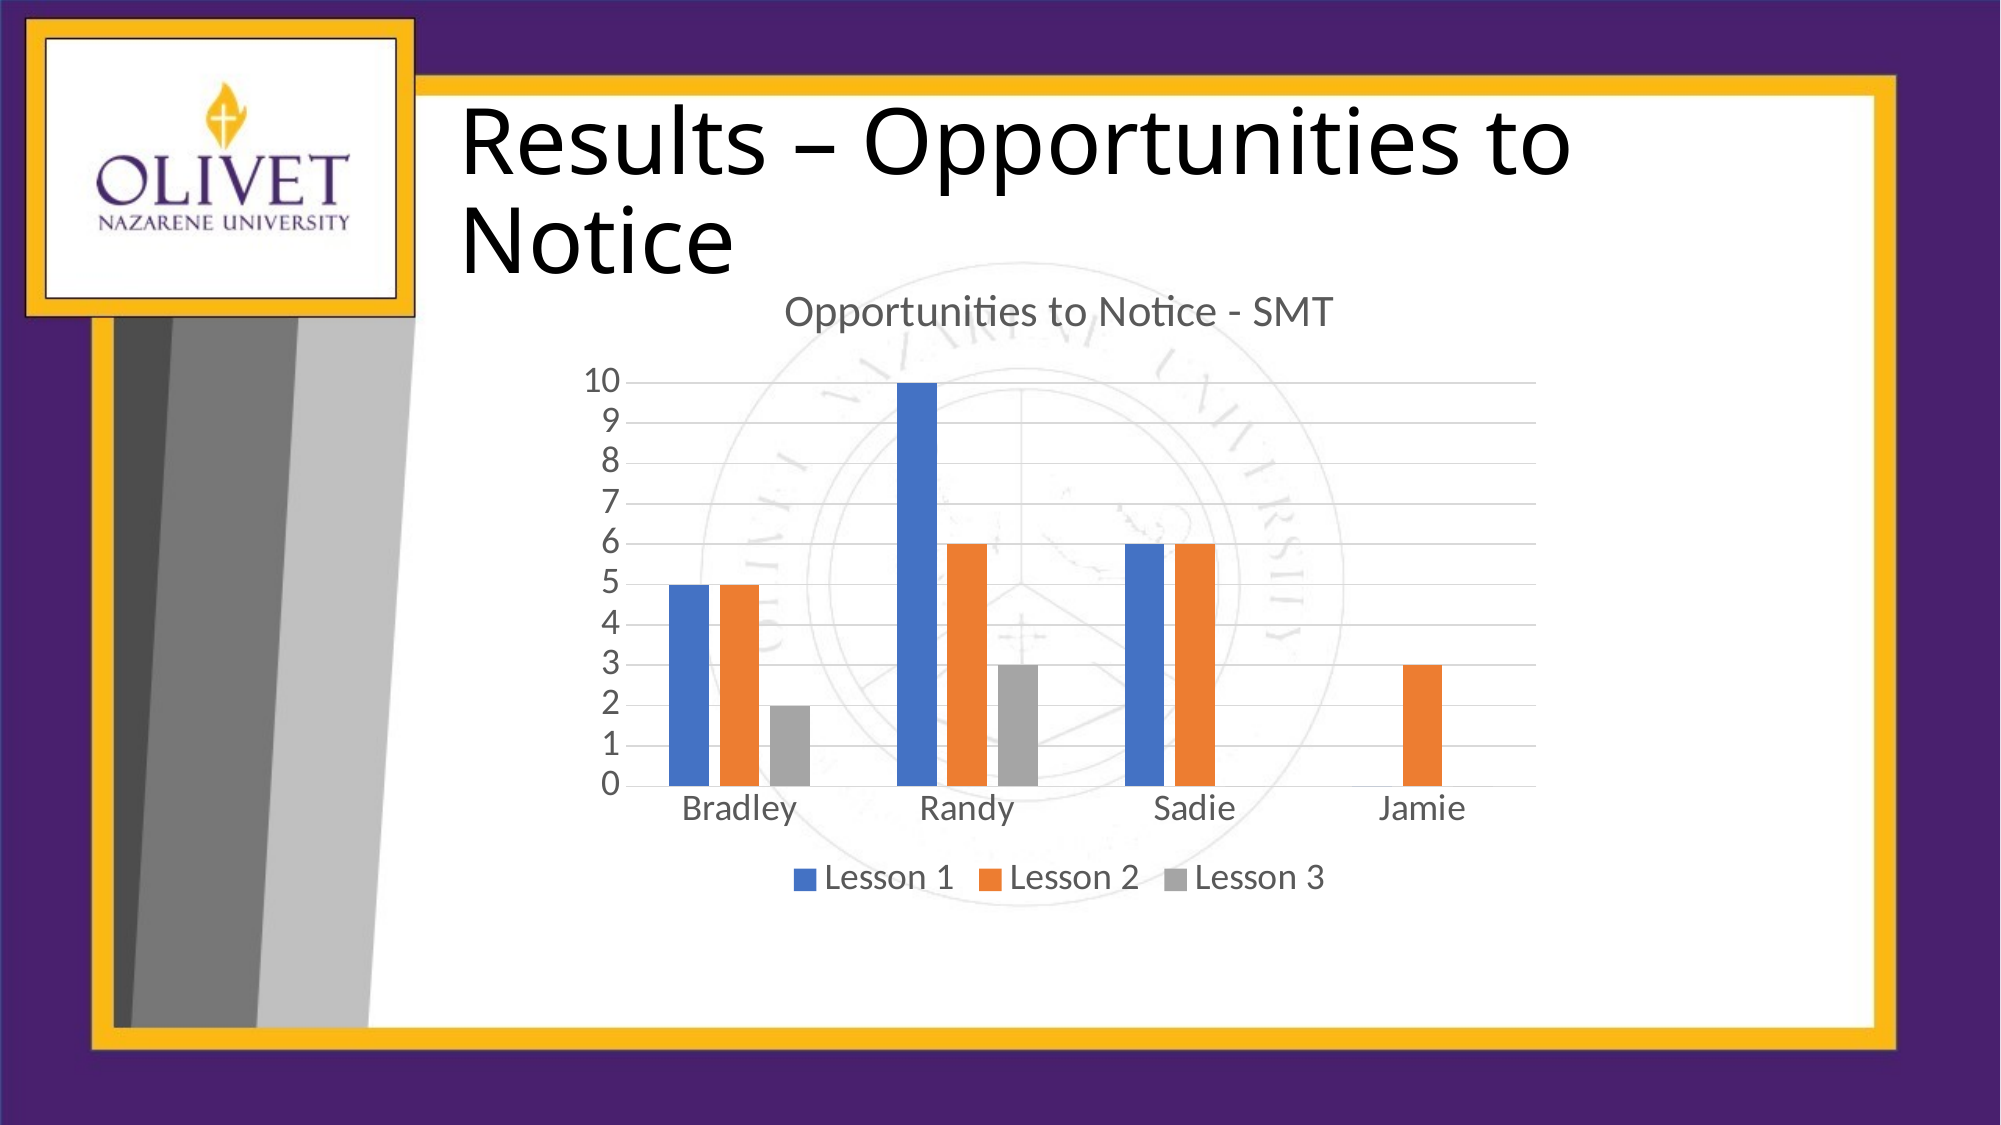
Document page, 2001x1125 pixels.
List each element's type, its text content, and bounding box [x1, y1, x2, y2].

chart [562, 257, 1557, 907]
title Results – Opportunities to Notice [443, 111, 1838, 278]
picture [0, 0, 2001, 1125]
